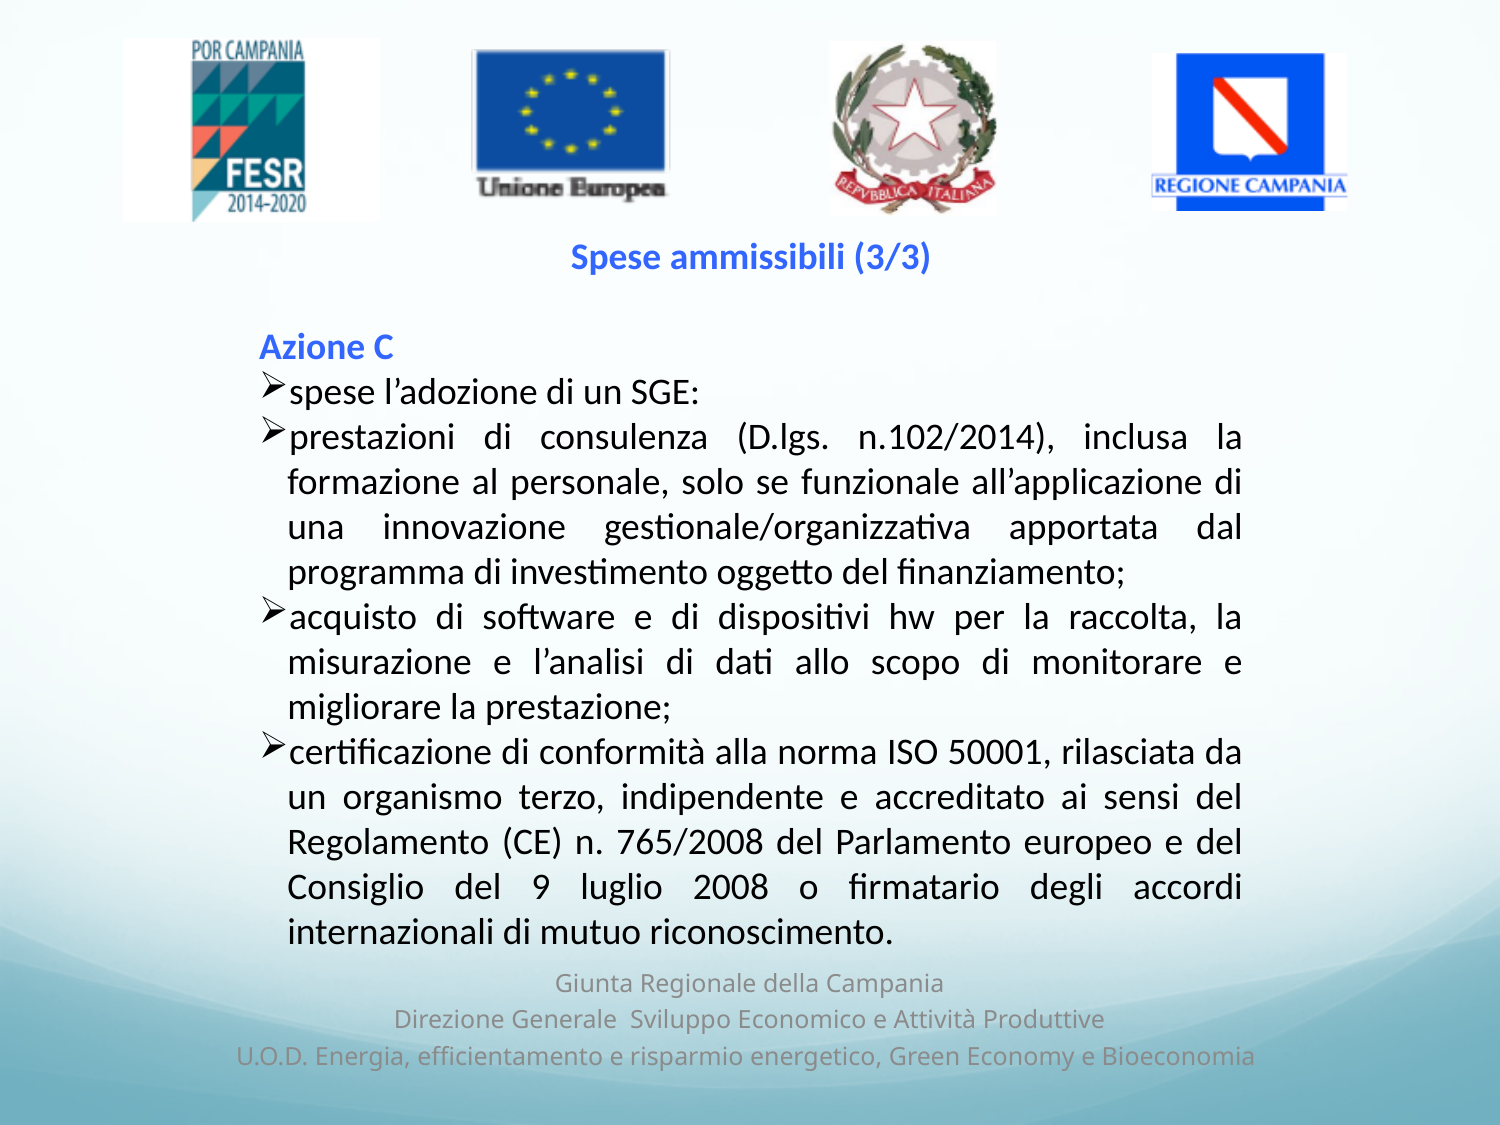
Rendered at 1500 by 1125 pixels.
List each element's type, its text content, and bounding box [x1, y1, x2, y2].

text_box Spese ammissibili (3/3) Azione C spese l’adozione di un SGE: prestazioni di consulenza (D.lgs. n.102/2014), inclusa la formazione al personale, solo se funzionale all’applicazione di una innovazione gestionale/organizzativa apportata dal programma di investimento oggetto del finanziamento; acquisto di software e di dispositivi hw per la raccolta, la misurazione e l’analisi di dati allo scopo di monitorare e migliorare la prestazione; certificazione di conformità alla norma ISO 50001, rilasciata da un organismo terzo, indipendente e accreditato ai sensi del Regolamento (CE) n. 765/2008 del Parlamento europeo e del Consiglio del 9 luglio 2008 o firmatario degli accordi internazionali di mutuo riconoscimento. [244, 224, 1259, 763]
text_box [216, 763, 1283, 922]
text_box Spese ammissibili (3/3) Azione C spese l’adozione di un SGE: prestazioni di consulenza (D.lgs. n.102/2014), inclusa la formazione al personale, solo se funzionale all’applicazione di una innovazione gestionale/organizzativa apportata dal programma di investimento oggetto del finanziamento; acquisto di software e di dispositivi hw per la raccolta, la misurazione e l’analisi di dati allo scopo di monitorare e migliorare la prestazione; certificazione di conformità alla norma ISO 50001, rilasciata da un organismo terzo, indipendente e accreditato ai sensi del Regolamento (CE) n. 765/2008 del Parlamento europeo e del Consiglio del 9 luglio 2008 o firmatario degli accordi internazionali di mutuo riconoscimento. [244, 922, 1259, 960]
text_box Giunta Regionale della Campania Direzione Generale Sviluppo Economico e Attività Produttive U.O.D. Energia, efficientamento e risparmio energetico, Green Economy e Bioeconomia [216, 960, 1283, 1090]
picture [470, 42, 673, 209]
